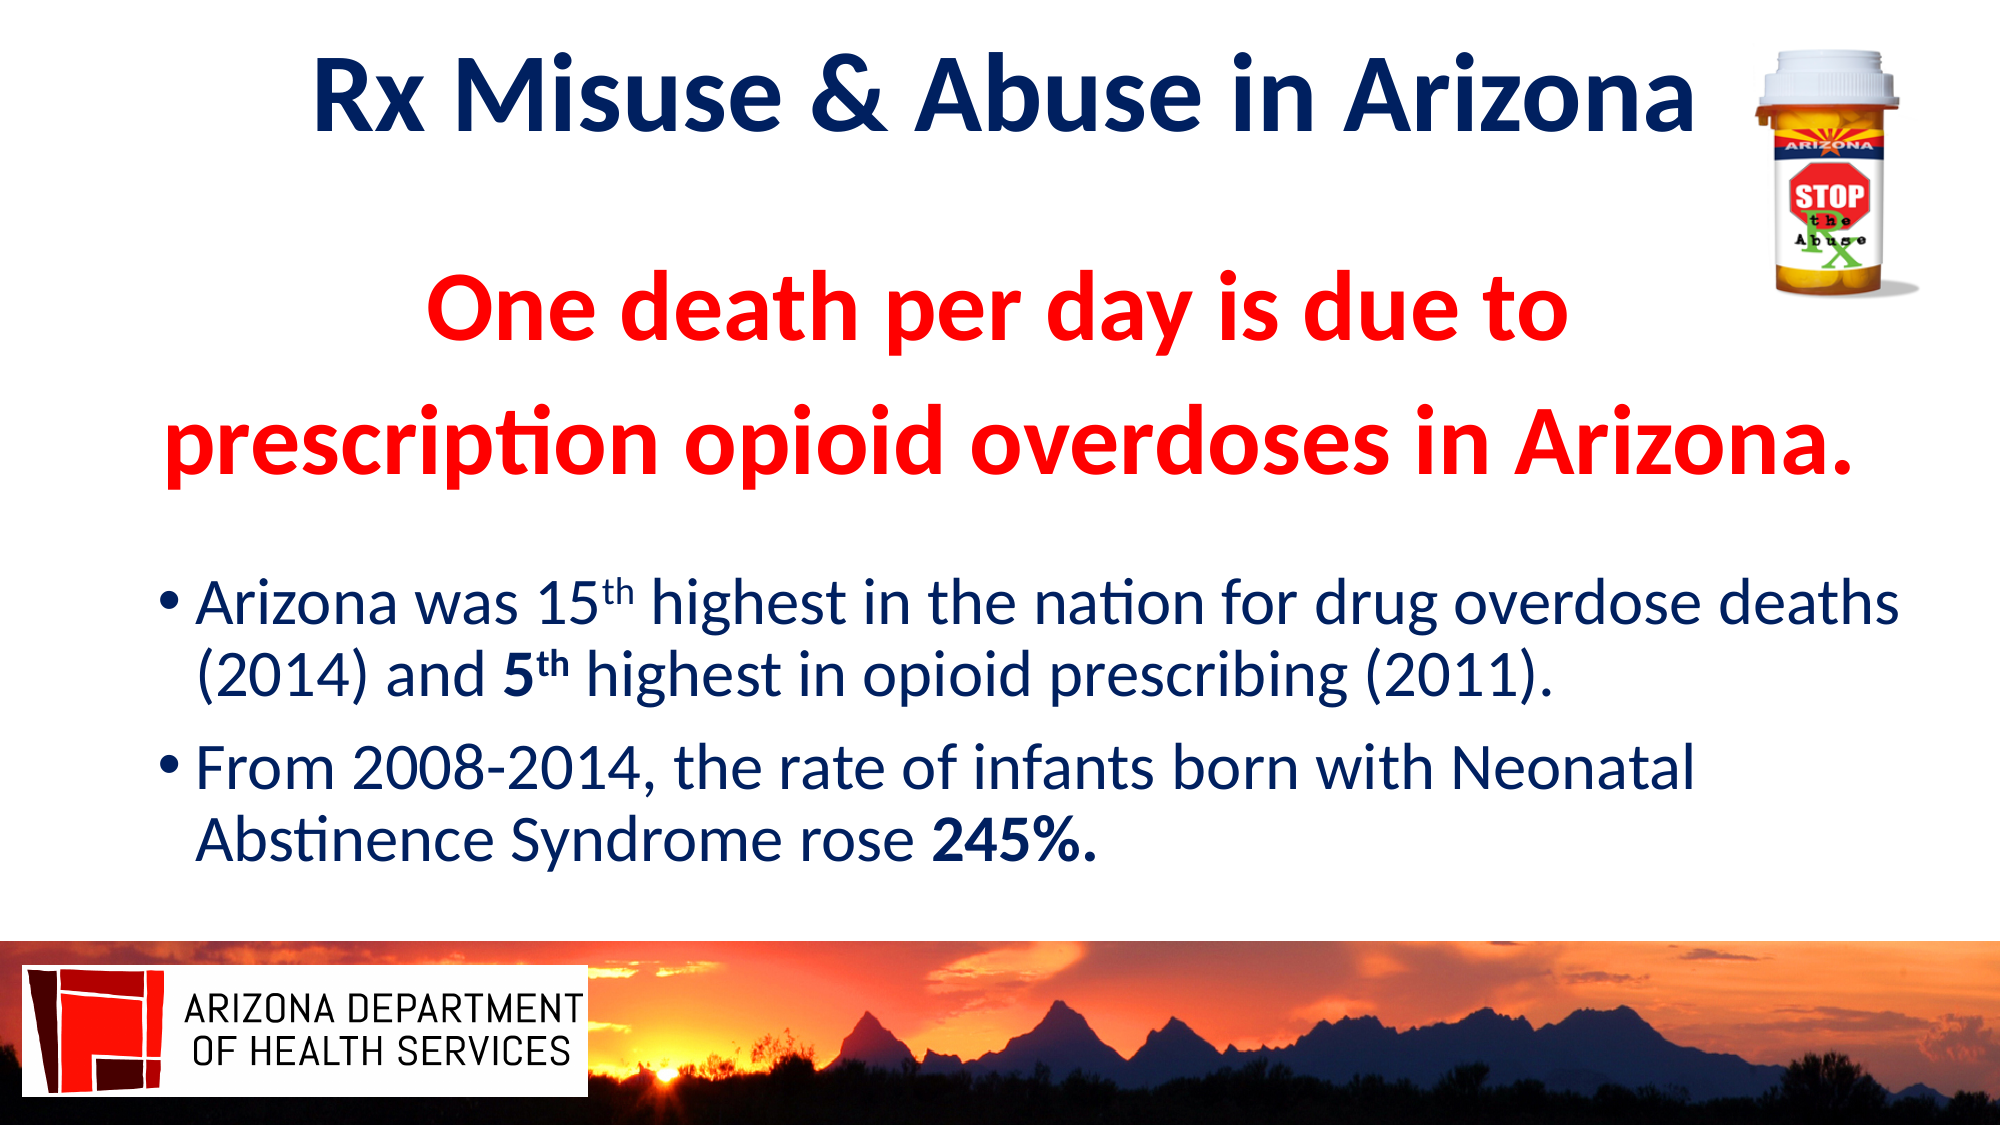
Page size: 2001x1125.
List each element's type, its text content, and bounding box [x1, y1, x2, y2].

picture [1751, 43, 1922, 302]
list Arizona was 15th highest in the nation for drug overdose deaths (2014) and 5th highest in opioid prescribing (2011). From 2008-2014, the rate of infants born with Neonatal Abstinence Syndrome rose 245%. [142, 559, 1937, 969]
title Rx Misuse & Abuse in Arizona [280, 1, 1731, 189]
picture [0, 941, 2000, 1125]
text_box One death per day is due to prescription opioid overdoses in Arizona. [0, 233, 1973, 502]
